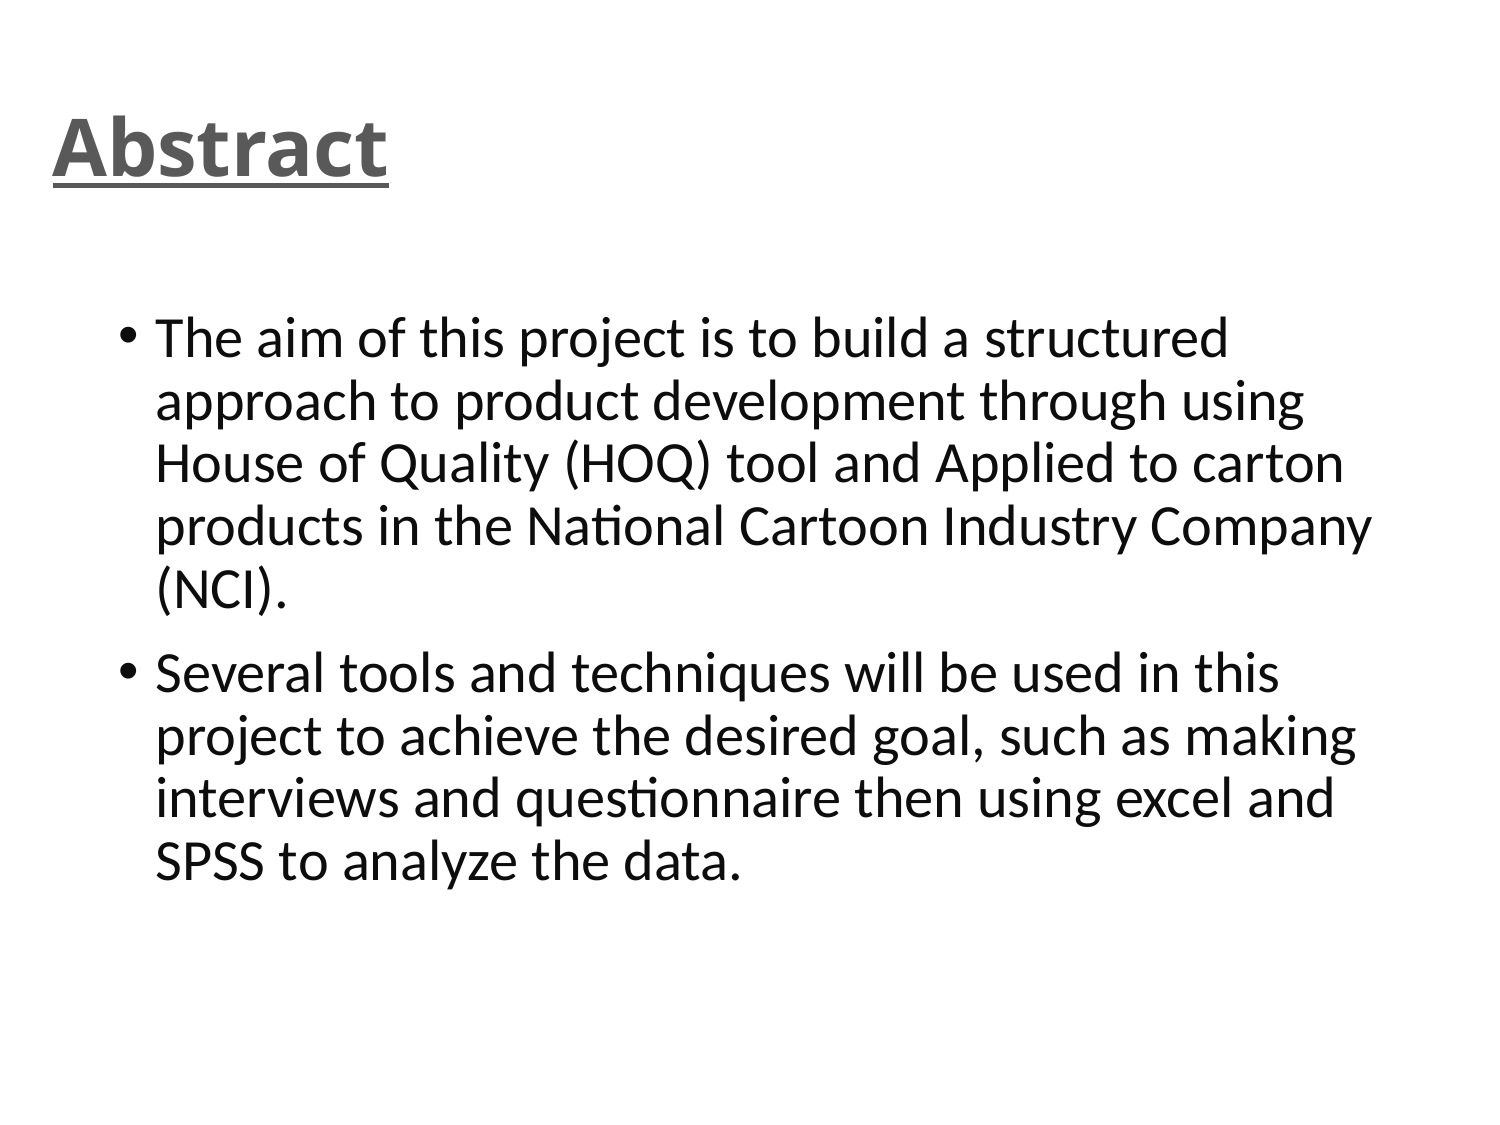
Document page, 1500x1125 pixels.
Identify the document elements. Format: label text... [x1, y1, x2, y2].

list The aim of this project is to build a structured approach to product development through using House of Quality (HOQ) tool and Applied to carton products in the National Cartoon Industry Company (NCI). Several tools and techniques will be used in this project to achieve the desired goal, such as making interviews and questionnaire then using excel and SPSS to analyze the data. [103, 299, 1397, 1014]
title Abstract [37, 99, 1388, 288]
